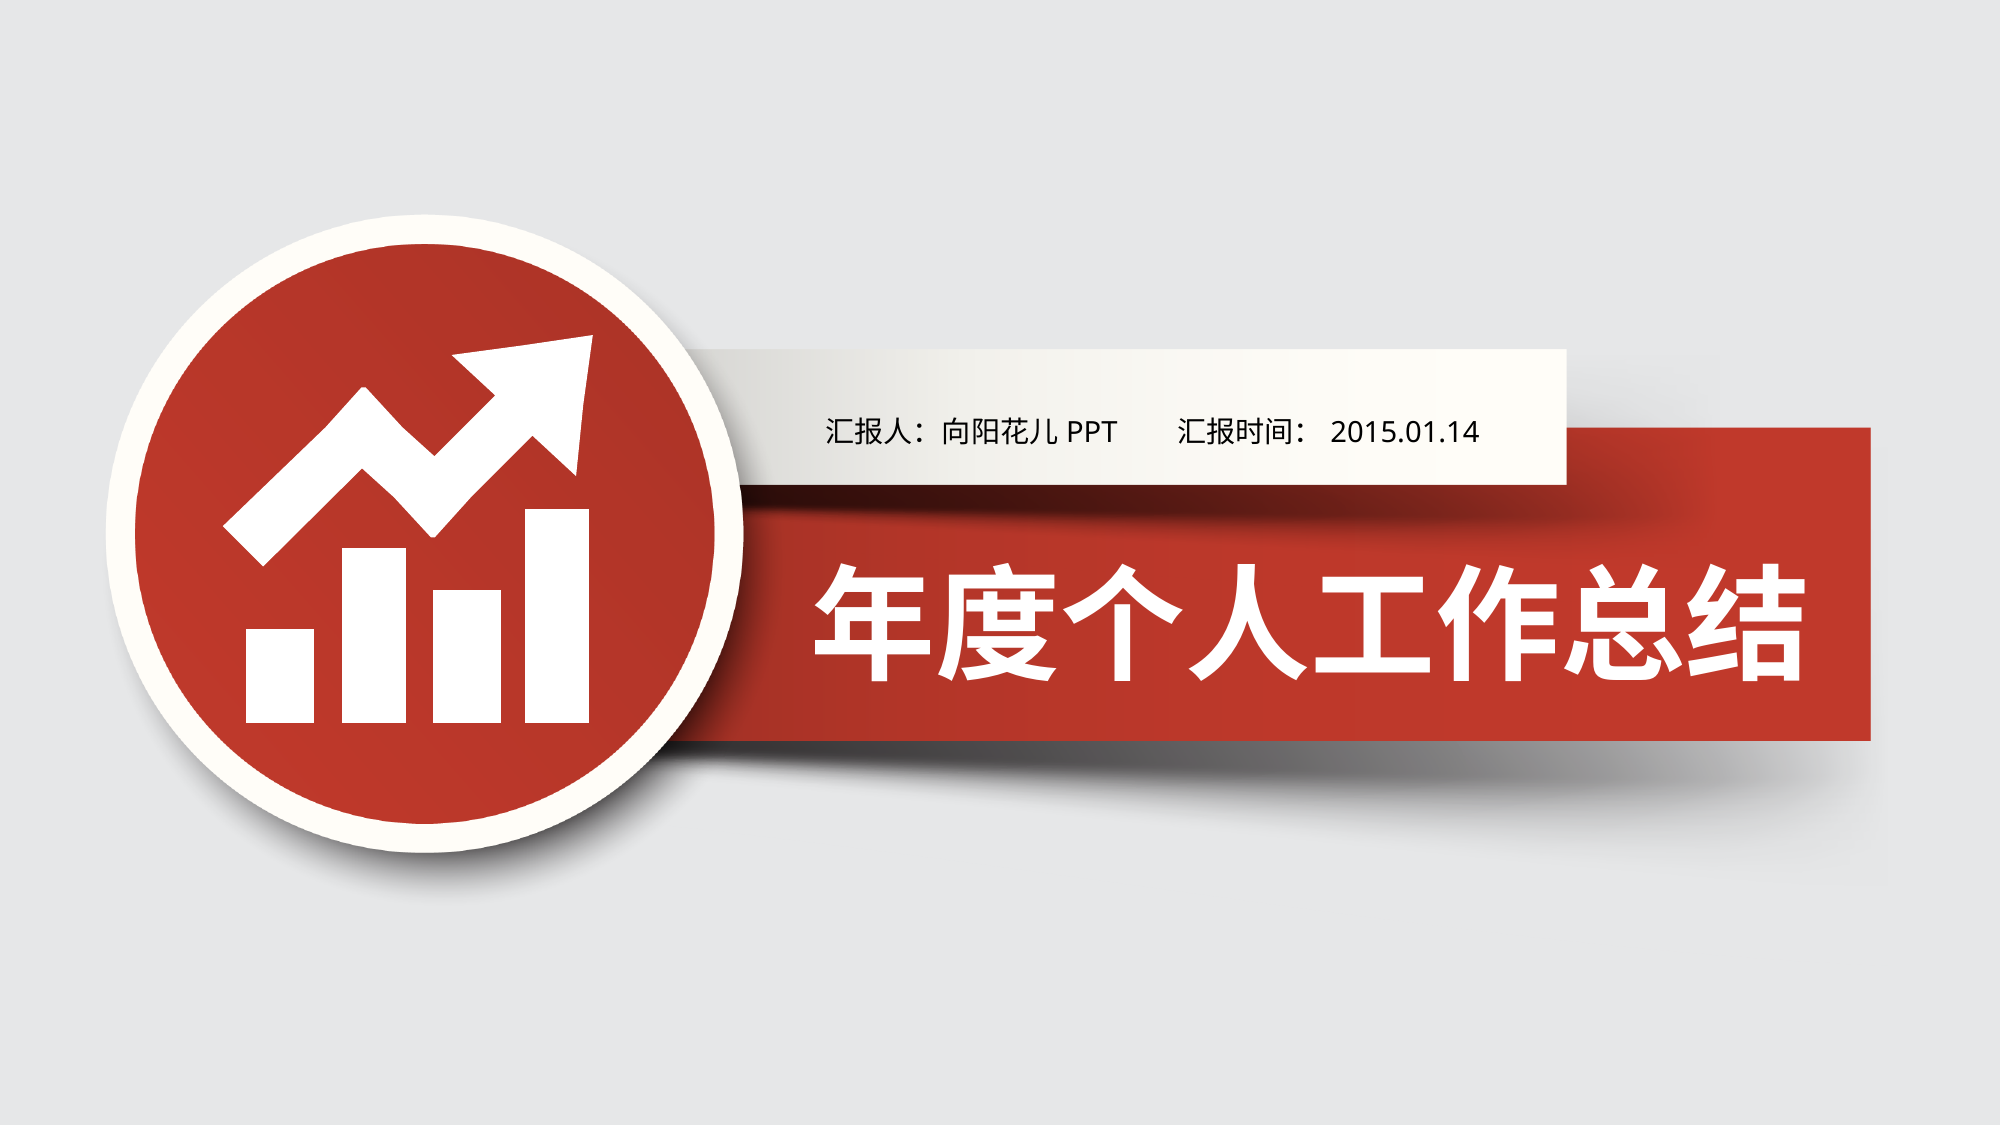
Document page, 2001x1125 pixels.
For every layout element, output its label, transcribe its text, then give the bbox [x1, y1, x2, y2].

text_box 汇报人：向阳花儿PPT 汇报时间：2015.01.14 [810, 405, 1495, 456]
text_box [224, 336, 592, 723]
picture [0, 0, 2000, 1125]
text_box 年度个人工作总结 [795, 538, 1826, 704]
